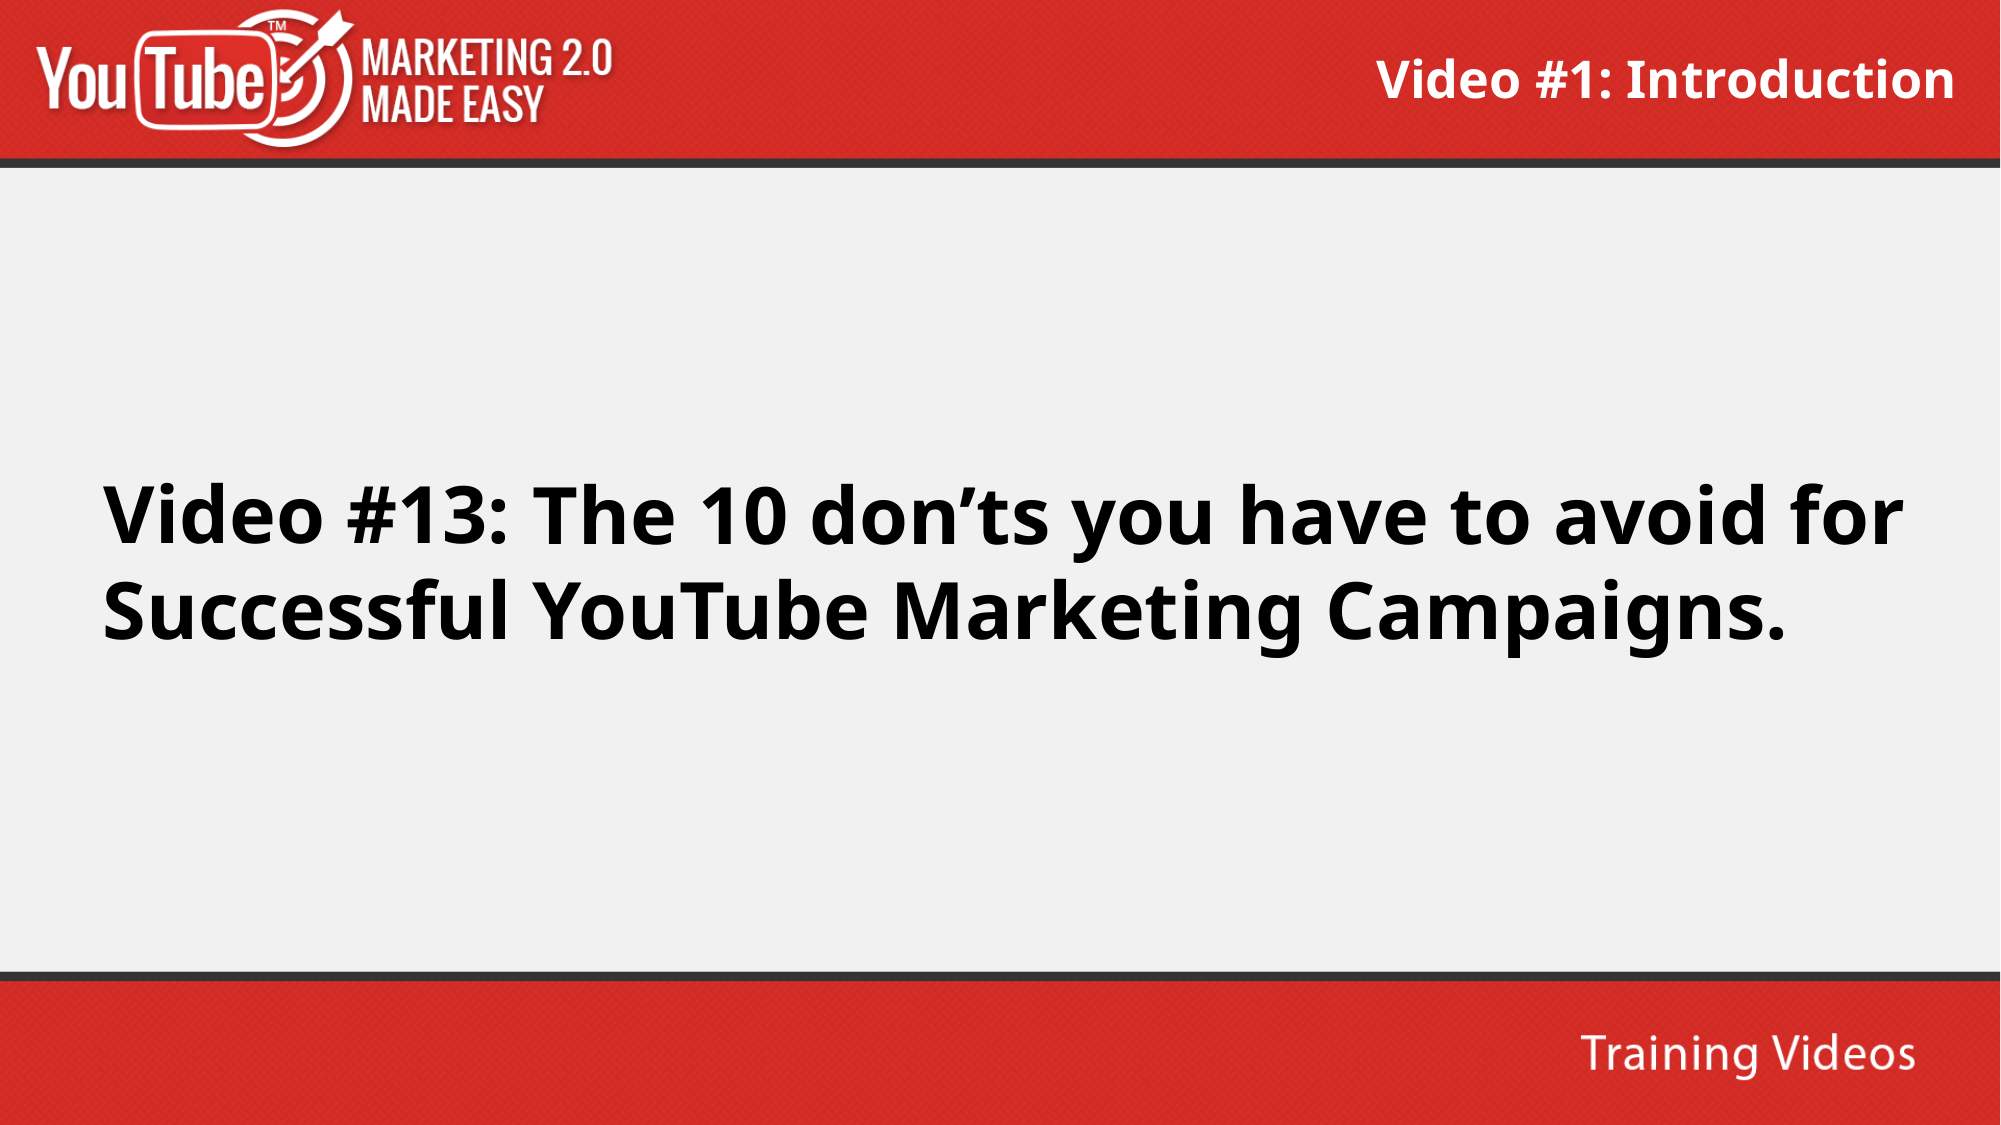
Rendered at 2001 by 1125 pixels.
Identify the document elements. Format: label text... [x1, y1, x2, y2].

picture [0, 0, 2001, 1125]
text_box The 10 don’ts you have to avoid for Successful YouTube Marketing Campaigns. [87, 457, 1947, 663]
text_box Video #1: Introduction [1223, 39, 1972, 117]
